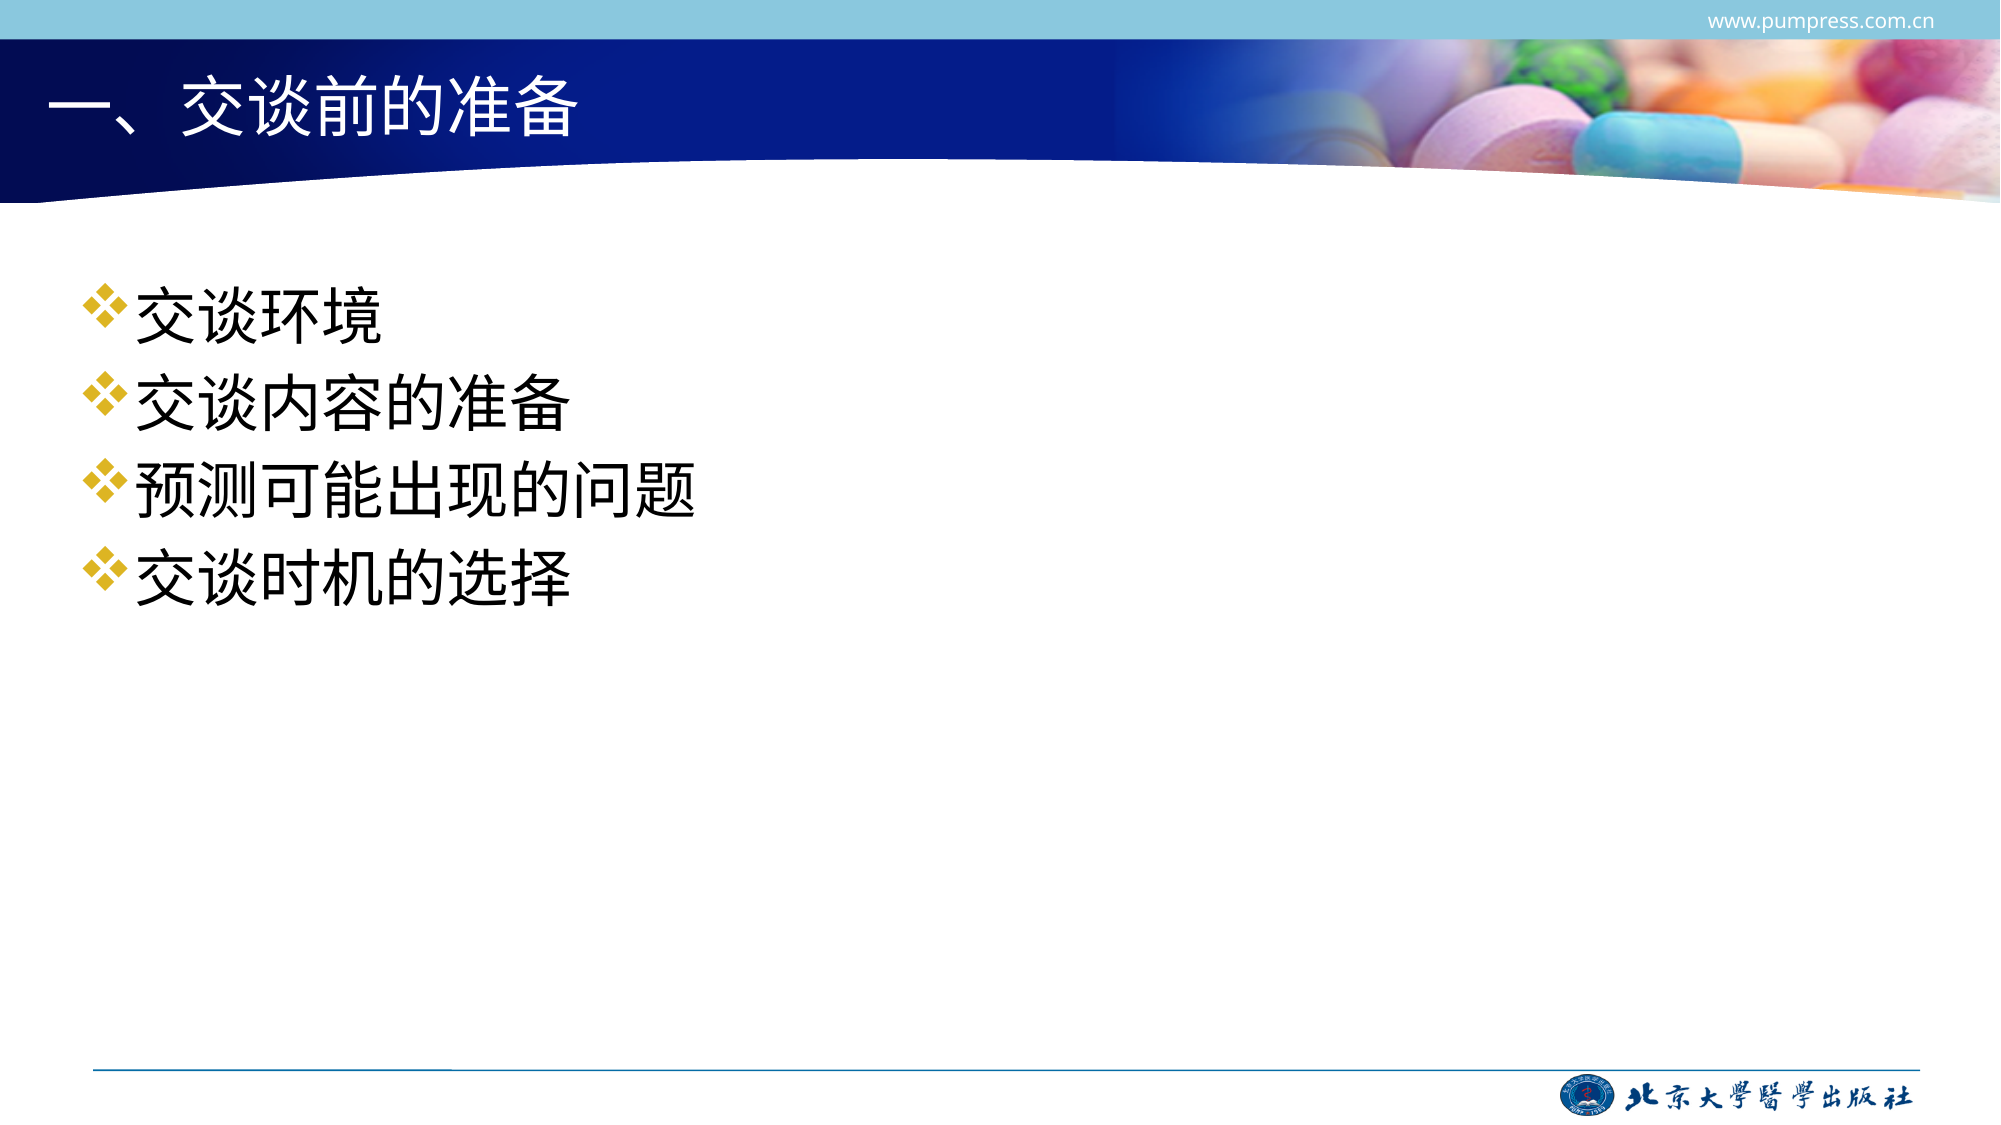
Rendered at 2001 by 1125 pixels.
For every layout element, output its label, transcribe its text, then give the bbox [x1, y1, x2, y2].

picture [1560, 1074, 1915, 1118]
picture [0, 40, 2000, 203]
title 一、交谈前的准备 [30, 58, 1799, 152]
slide_number www.pumpress.com.cn [1366, 0, 1951, 38]
list 交谈环境 交谈内容的准备 预测可能出现的问题 交谈时机的选择 [62, 268, 1601, 909]
